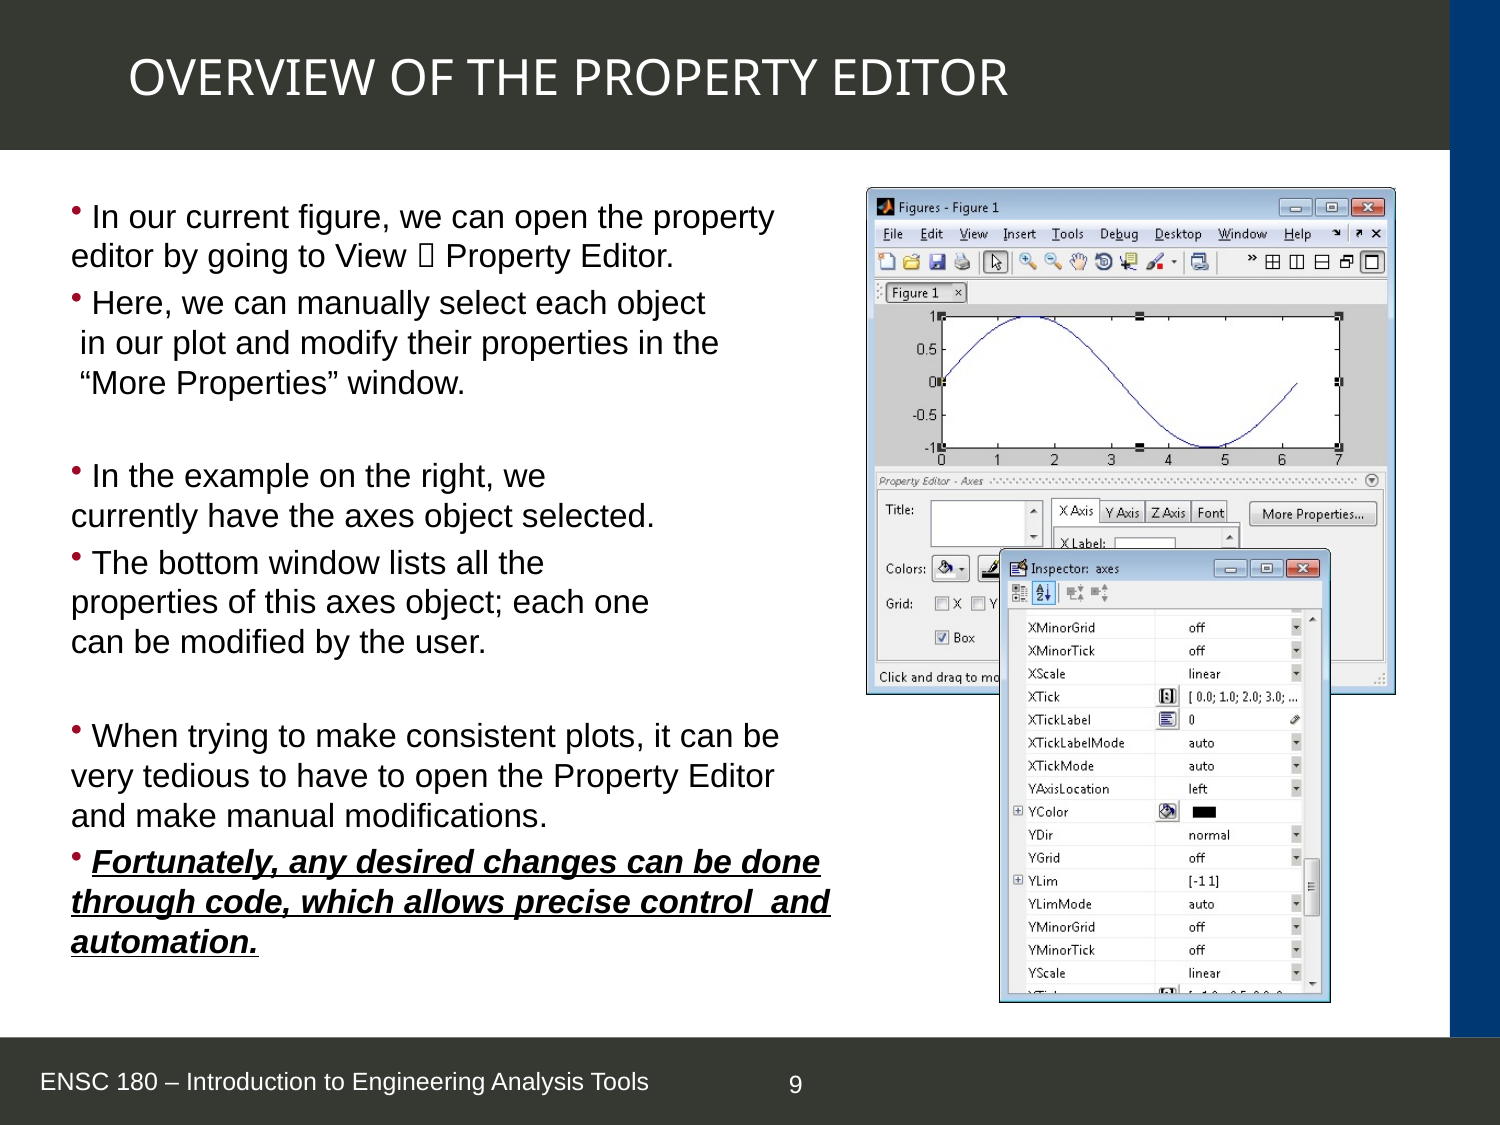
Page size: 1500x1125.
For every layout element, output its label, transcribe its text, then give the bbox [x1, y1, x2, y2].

list In our current figure, we can open the property editor by going to View  Property Editor. Here, we can manually select each object in our plot and modify their properties in the “More Properties” window. In the example on the right, we currently have the axes object selected. The bottom window lists all the properties of this axes object; each one can be modified by the user. When trying to make consistent plots, it can be very tedious to have to open the Property Editor and make manual modifications. Fortunately, any desired changes can be done through code, which allows precise control and automation. [55, 187, 993, 979]
footer ENSC 180 – Introduction to Engineering Analysis Tools [24, 1057, 740, 1113]
picture [865, 186, 1396, 1004]
title OVERVIEW OF THE PROPERTY EDITOR [112, 37, 1450, 138]
